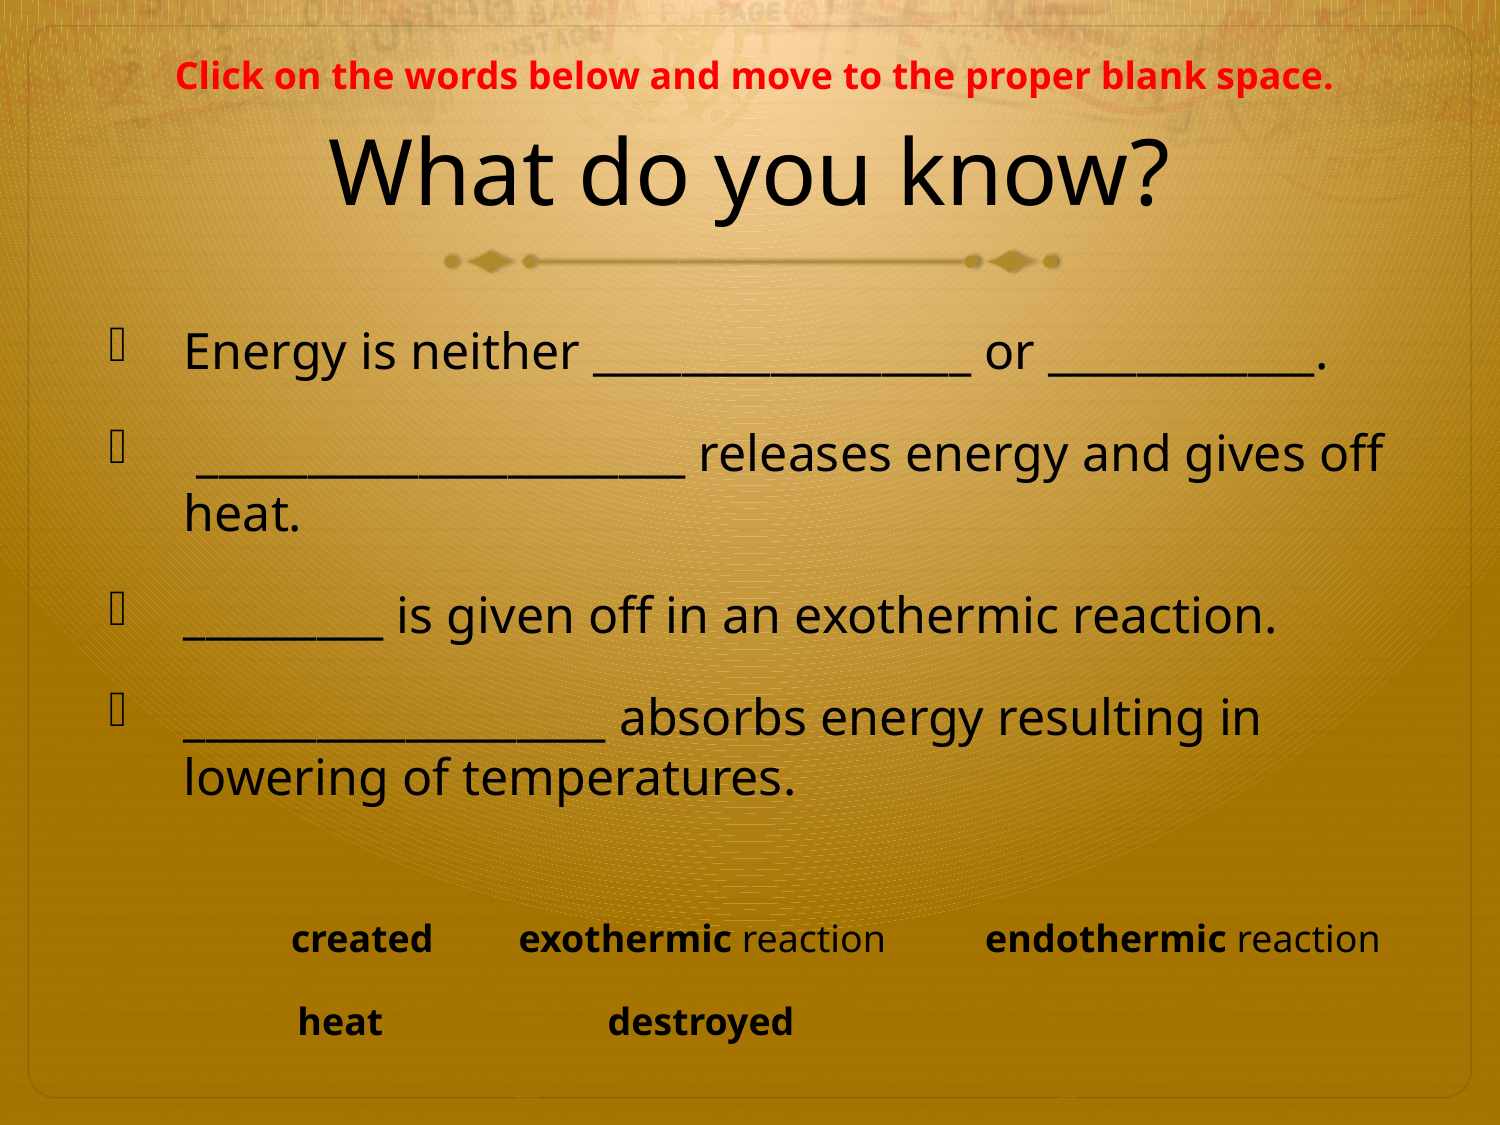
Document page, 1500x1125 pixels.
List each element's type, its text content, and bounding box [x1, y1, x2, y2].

text_box heat [282, 990, 399, 1051]
text_box created [276, 907, 449, 968]
title What do you know? [93, 105, 1407, 233]
text_box endothermic reaction [970, 907, 1396, 968]
text_box destroyed [592, 990, 810, 1051]
text_box exothermic reaction [504, 907, 902, 968]
list Energy is neither _________________ or ____________. ______________________ releases energy and gives off heat. _________ is given off in an exothermic reaction. ___________________ absorbs energy resulting in lowering of temperatures. [93, 312, 1407, 884]
picture [0, 0, 1500, 1125]
text_box Click on the words below and move to the proper blank space. [159, 45, 1350, 105]
